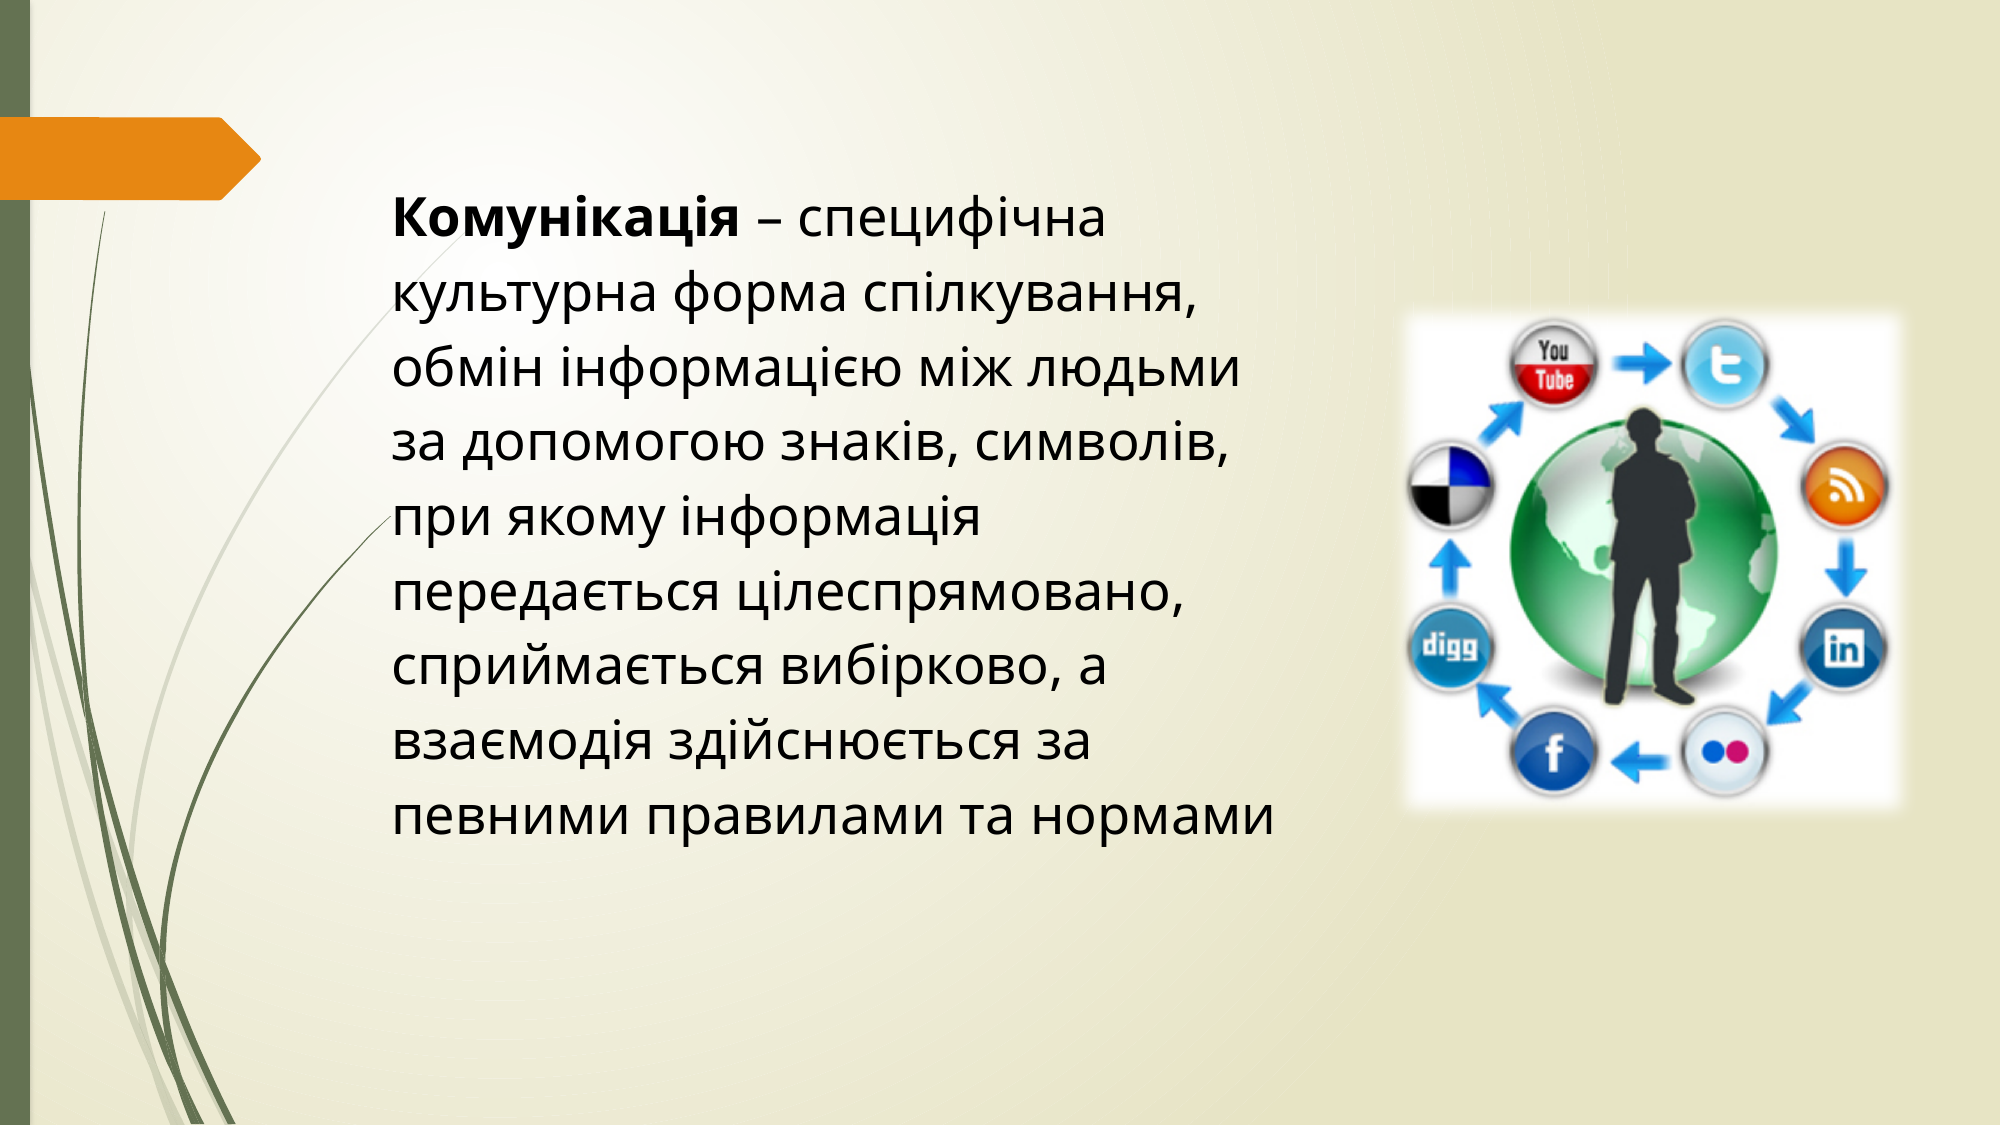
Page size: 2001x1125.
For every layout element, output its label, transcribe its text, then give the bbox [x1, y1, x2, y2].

picture [1387, 295, 1919, 828]
text_box Комунікація – специфічна культурна форма спілкування, обмін інформацією між людьми за допомогою знаків, символів, при якому інформація передається цілеспрямовано, сприймається вибірково, а взаємодія здійснюється за певними правилами та нормами [376, 165, 1318, 905]
